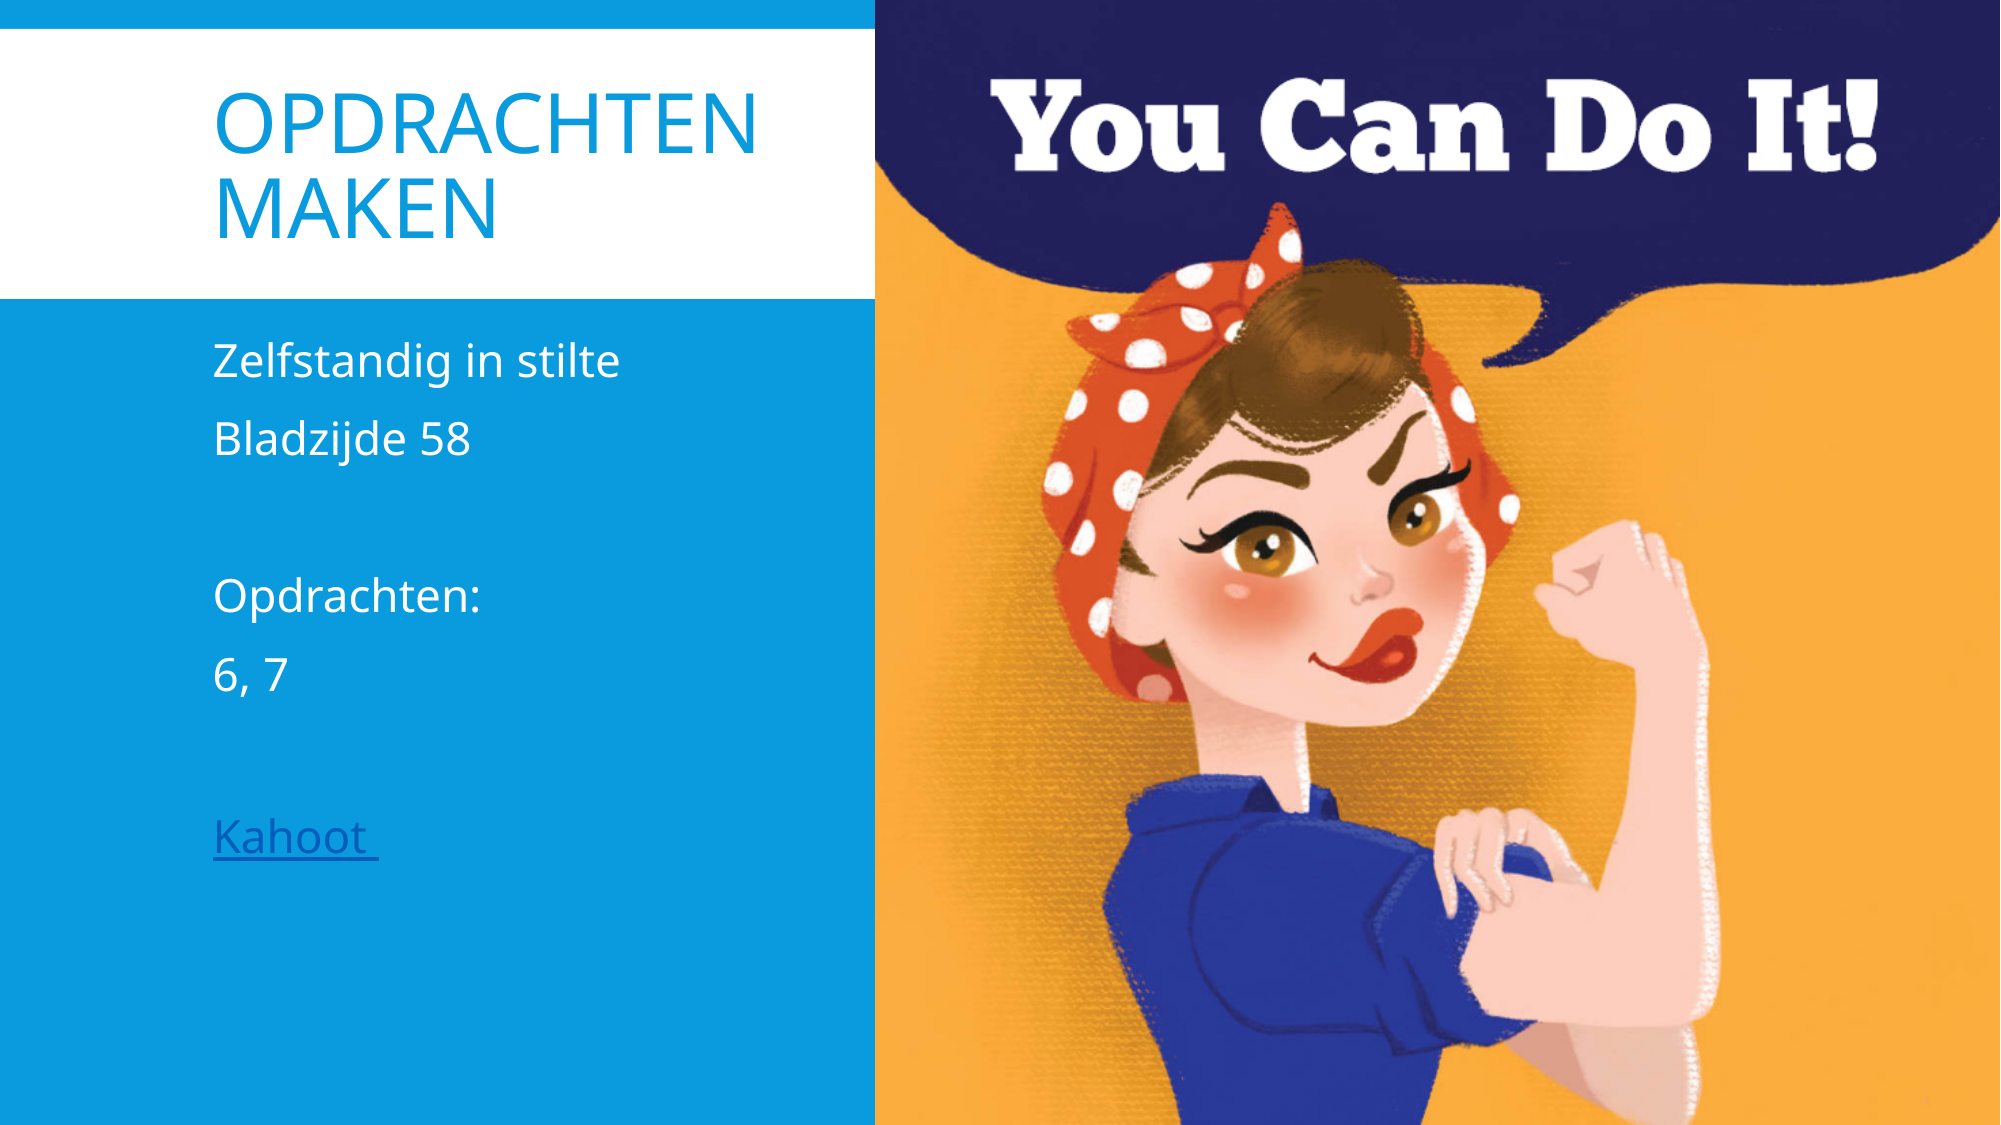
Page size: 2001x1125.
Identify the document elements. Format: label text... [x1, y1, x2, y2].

list Zelfstandig in stilte Bladzijde 58 Opdrachten: 6, 7 Kahoot [197, 329, 866, 1020]
title Opdrachten maken [197, 46, 866, 295]
picture [874, 0, 2000, 1125]
